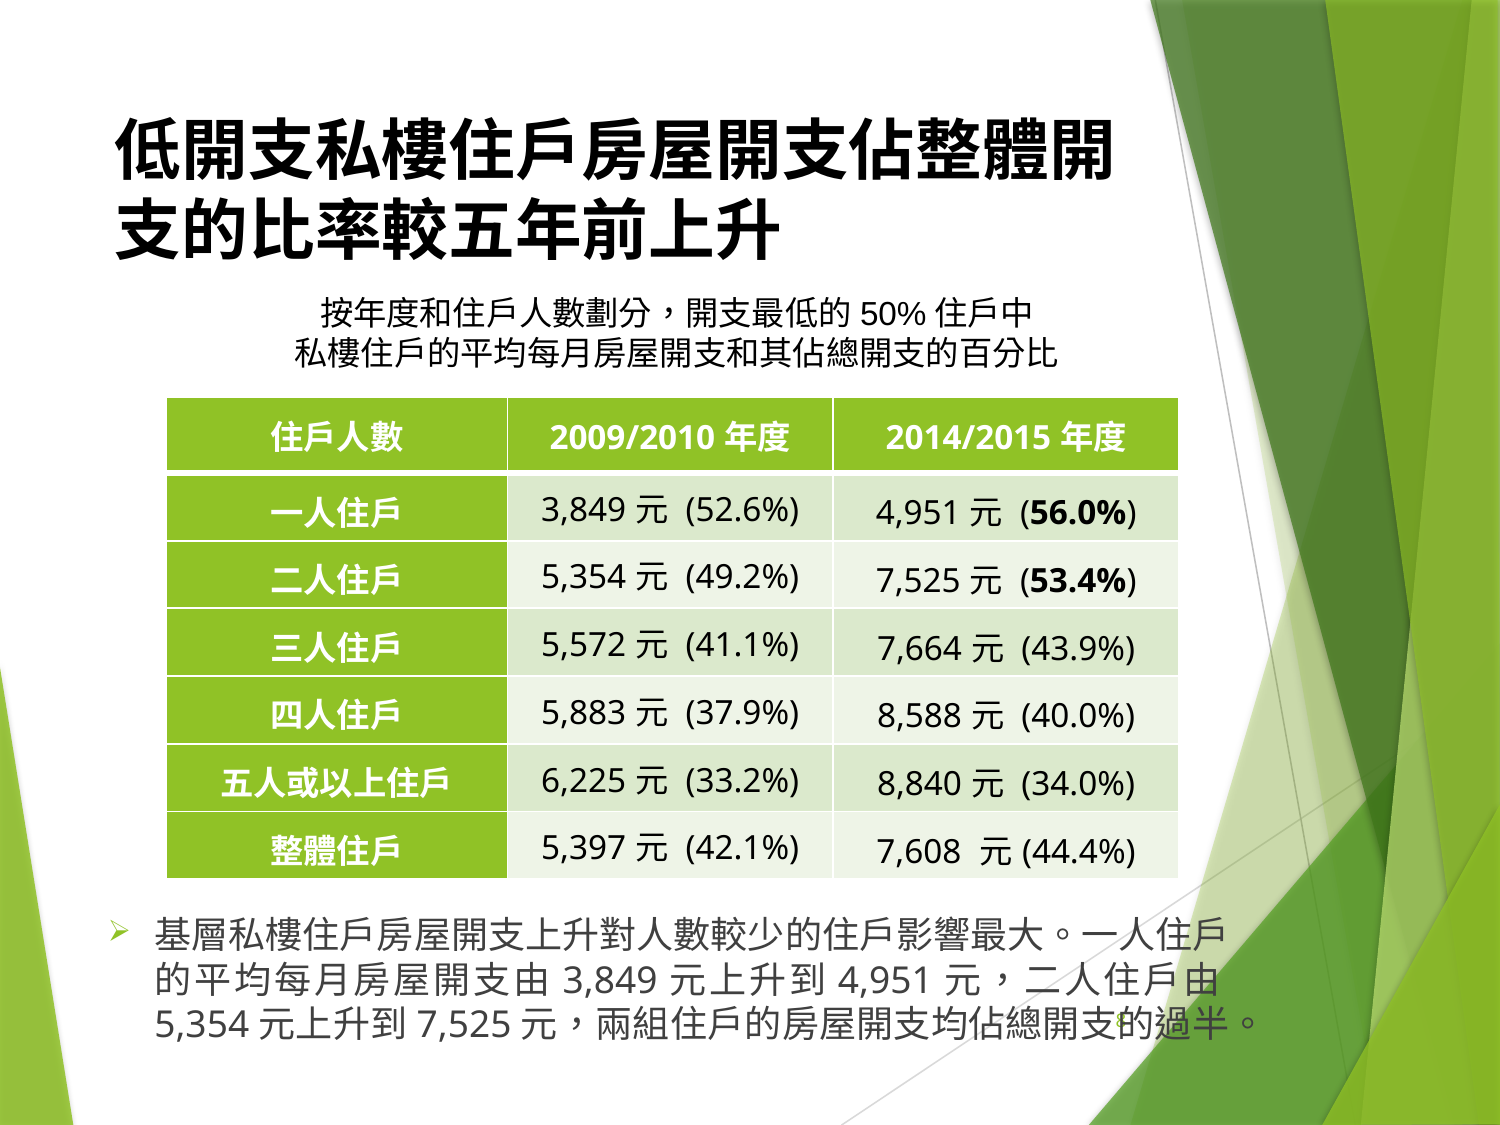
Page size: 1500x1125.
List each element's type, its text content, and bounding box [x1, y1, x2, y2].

table_cell 7,525元 (53.4%) [834, 542, 1178, 607]
table_header 2009/2010年度 [508, 398, 832, 470]
text_box 基層私樓住戶房屋開支上升對人數較少的住戶影響最大。一人住戶的平均每月房屋開支由3,849元上升到4,951元，二人住戶由5,354元上升到7,525元，兩組住戶的房屋開支均佔總開支的過半。 [93, 904, 1245, 1057]
table_cell 5,397元 (42.1%) [508, 812, 832, 878]
table_cell 五人或以上住戶 [167, 745, 507, 811]
table_cell 一人住戶 [167, 476, 507, 540]
table_cell 6,225元 (33.2%) [508, 745, 832, 811]
table_cell 5,354元 (49.2%) [508, 542, 832, 607]
table_cell 5,883元 (37.9%) [508, 677, 832, 743]
table_cell 5,572元 (41.1%) [508, 609, 832, 675]
table_cell 3,849元 (52.6%) [508, 476, 832, 540]
table_cell 二人住戶 [167, 542, 507, 607]
table_cell 整體住戶 [167, 812, 507, 878]
text_box 按年度和住戶人數劃分，開支最低的50%住戶中 私樓住戶的平均每月房屋開支和其佔總開支的百分比 [254, 284, 1100, 380]
table_cell 8,588元 (40.0%) [834, 677, 1178, 743]
table_cell 7,608 元(44.4%) [834, 812, 1178, 878]
table_header 住戶人數 [167, 398, 507, 470]
table_cell 4,951元 (56.0%) [834, 476, 1178, 540]
table_cell 四人住戶 [167, 677, 507, 743]
table_cell 三人住戶 [167, 609, 507, 675]
table_header 2014/2015年度 [834, 398, 1178, 470]
table_cell 8,840元 (34.0%) [834, 745, 1178, 811]
title 低開支私樓住戶房屋開支佔整體開支的比率較五年前上升 [99, 99, 1142, 317]
table_cell 7,664元 (43.9%) [834, 609, 1178, 675]
slide_number 8 [1057, 991, 1142, 1051]
